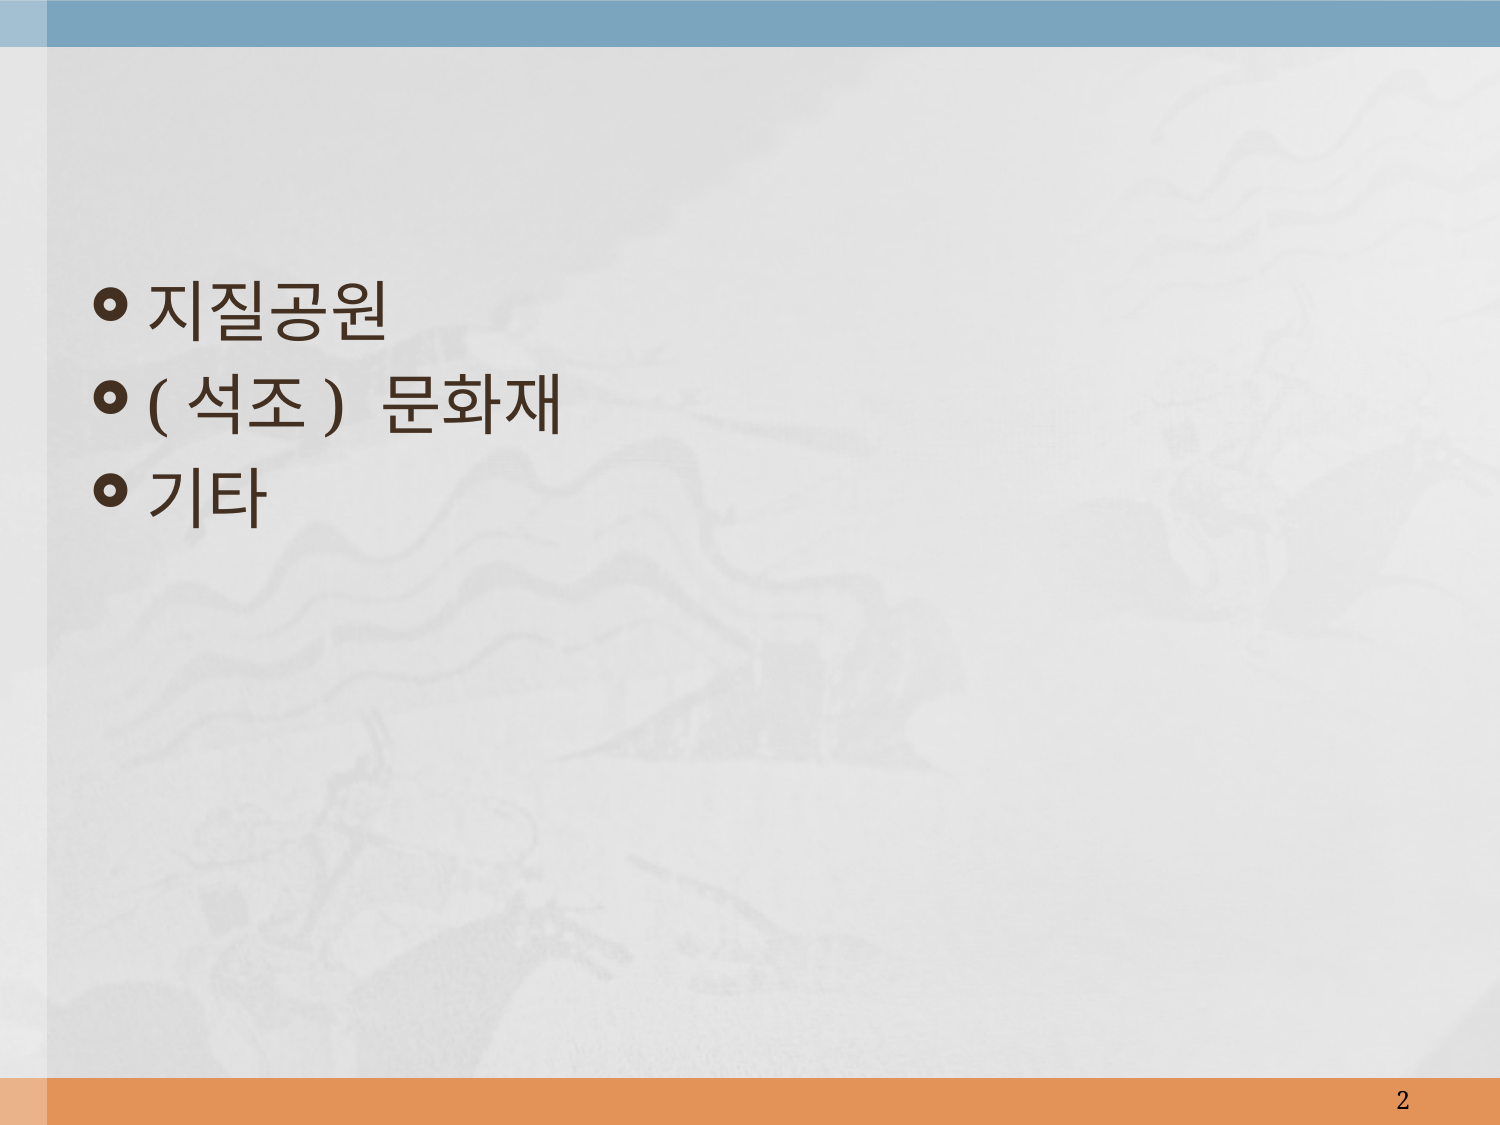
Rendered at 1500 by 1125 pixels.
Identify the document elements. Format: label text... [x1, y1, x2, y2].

slide_number 2 [1074, 1078, 1425, 1125]
list 지질공원 (석조) 문화재 기타 [75, 262, 1425, 1005]
